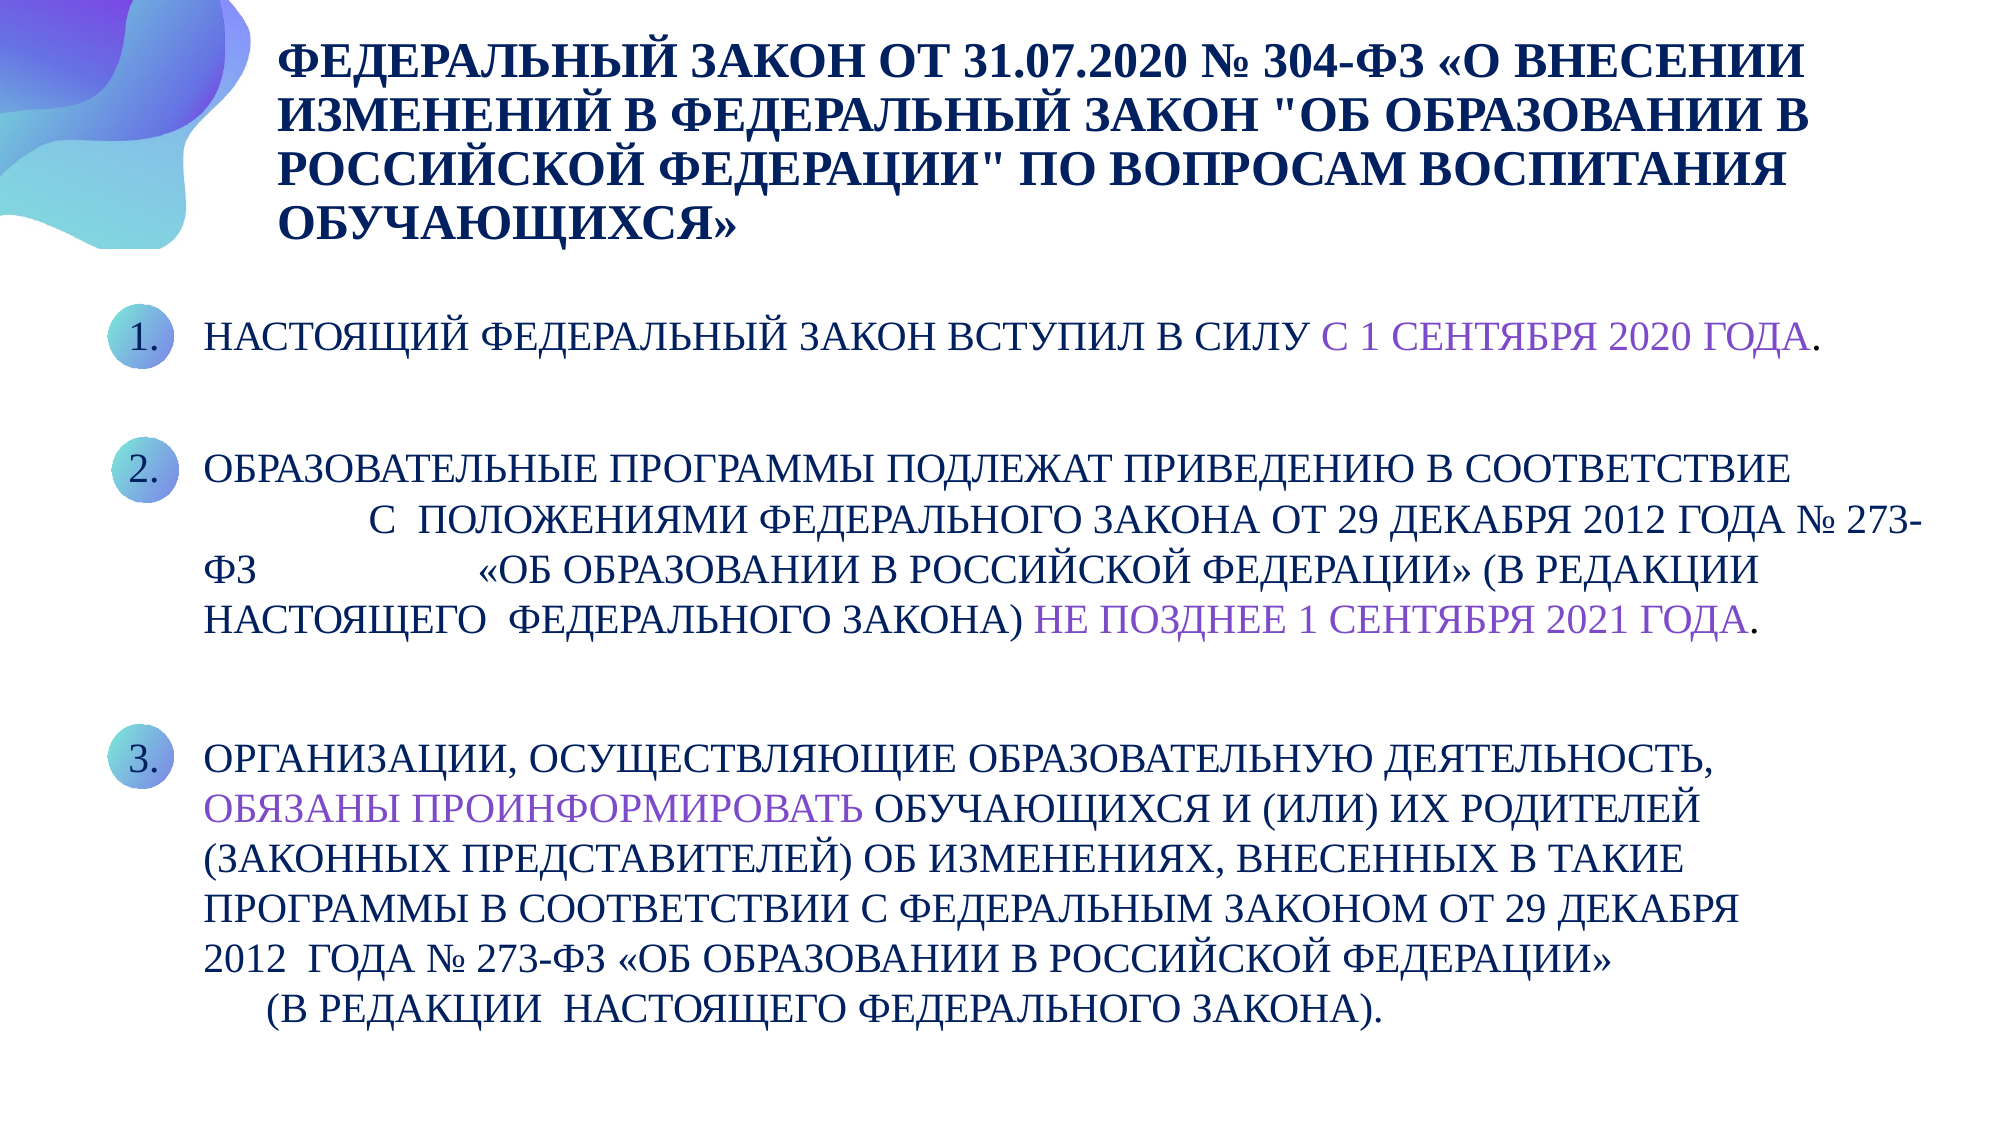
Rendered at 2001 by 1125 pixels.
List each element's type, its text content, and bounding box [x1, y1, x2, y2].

text_box НАСТОЯЩИЙ ФЕДЕРАЛЬНЫЙ ЗАКОН ВСТУПИЛ В СИЛУ С 1 СЕНТЯБРЯ 2020 ГОДА. ОБРАЗОВАТЕЛЬНЫЕ ПРОГРАММЫ ПОДЛЕЖАТ ПРИВЕДЕНИЮ В СООТВЕТСТВИЕ С ПОЛОЖЕНИЯМИ ФЕДЕРАЛЬНОГО ЗАКОНА ОТ 29 ДЕКАБРЯ 2012 ГОДА № 273-ФЗ «ОБ ОБРАЗОВАНИИ В РОССИЙСКОЙ ФЕДЕРАЦИИ» (В РЕДАКЦИИ НАСТОЯЩЕГО ФЕДЕРАЛЬНОГО ЗАКОНА) НЕ ПОЗДНЕЕ 1 СЕНТЯБРЯ 2021 ГОДА. ОРГАНИЗАЦИИ, ОСУЩЕСТВЛЯЮЩИЕ ОБРАЗОВАТЕЛЬНУЮ ДЕЯТЕЛЬНОСТЬ, ОБЯЗАНЫ ПРОИНФОРМИРОВАТЬ ОБУЧАЮЩИХСЯ И (ИЛИ) ИХ РОДИТЕЛЕЙ (ЗАКОННЫХ ПРЕДСТАВИТЕЛЕЙ) ОБ ИЗМЕНЕНИЯХ, ВНЕСЕННЫХ В ТАКИЕ ПРОГРАММЫ В СООТВЕТСТВИИ С ФЕДЕРАЛЬНЫМ ЗАКОНОМ ОТ 29 ДЕКАБРЯ 2012 ГОДА № 273-ФЗ «ОБ ОБРАЗОВАНИИ В РОССИЙСКОЙ ФЕДЕРАЦИИ» (В РЕДАКЦИИ НАСТОЯЩЕГО ФЕДЕРАЛЬНОГО ЗАКОНА). [85, 292, 1927, 1031]
picture [0, 0, 258, 252]
title ФЕДЕРАЛЬНЫЙ ЗАКОН ОТ 31.07.2020 № 304-ФЗ «О ВНЕСЕНИИ ИЗМЕНЕНИЙ В ФЕДЕРАЛЬНЫЙ ЗАКОН "ОБ ОБРАЗОВАНИИ В РОССИЙСКОЙ ФЕДЕРАЦИИ" ПО ВОПРОСАМ ВОСПИТАНИЯ ОБУЧАЮЩИХСЯ» [275, 32, 1955, 251]
